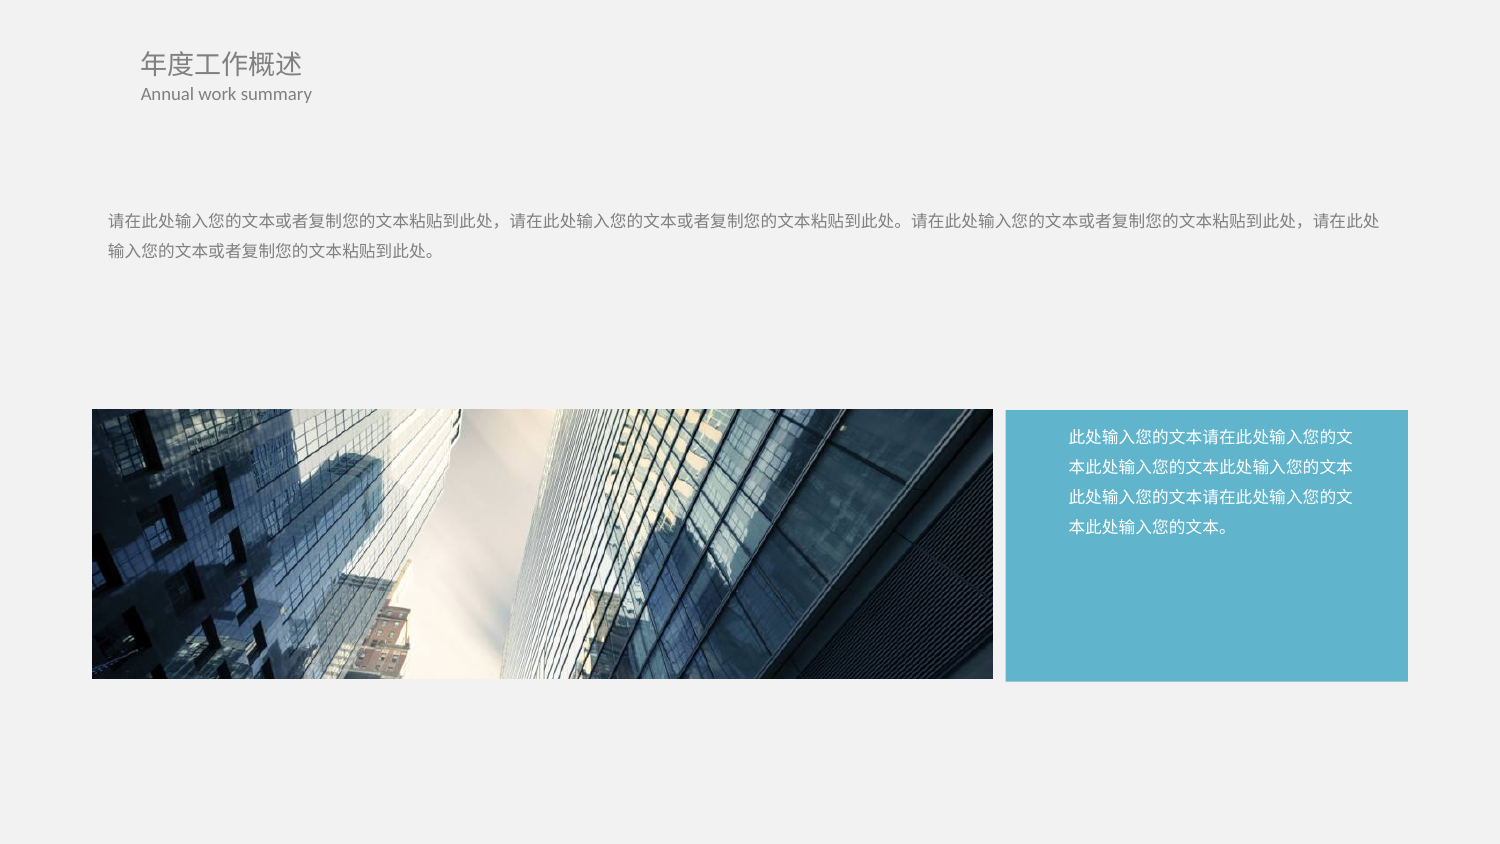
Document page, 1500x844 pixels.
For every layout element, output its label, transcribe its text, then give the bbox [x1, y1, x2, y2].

text_box 此处输入您的文本请在此处输入您的文本此处输入您的文本此处输入您的文本此处输入您的文本请在此处输入您的文本此处输入您的文本。 [1053, 409, 1373, 694]
text_box [1373, 410, 1408, 682]
picture [92, 408, 994, 680]
text_box [1005, 410, 1053, 682]
text_box 请在此处输入您的文本或者复制您的文本粘贴到此处，请在此处输入您的文本或者复制您的文本粘贴到此处。请在此处输入您的文本或者复制您的文本粘贴到此处，请在此处输入您的文本或者复制您的文本粘贴到此处。 [92, 192, 1408, 268]
